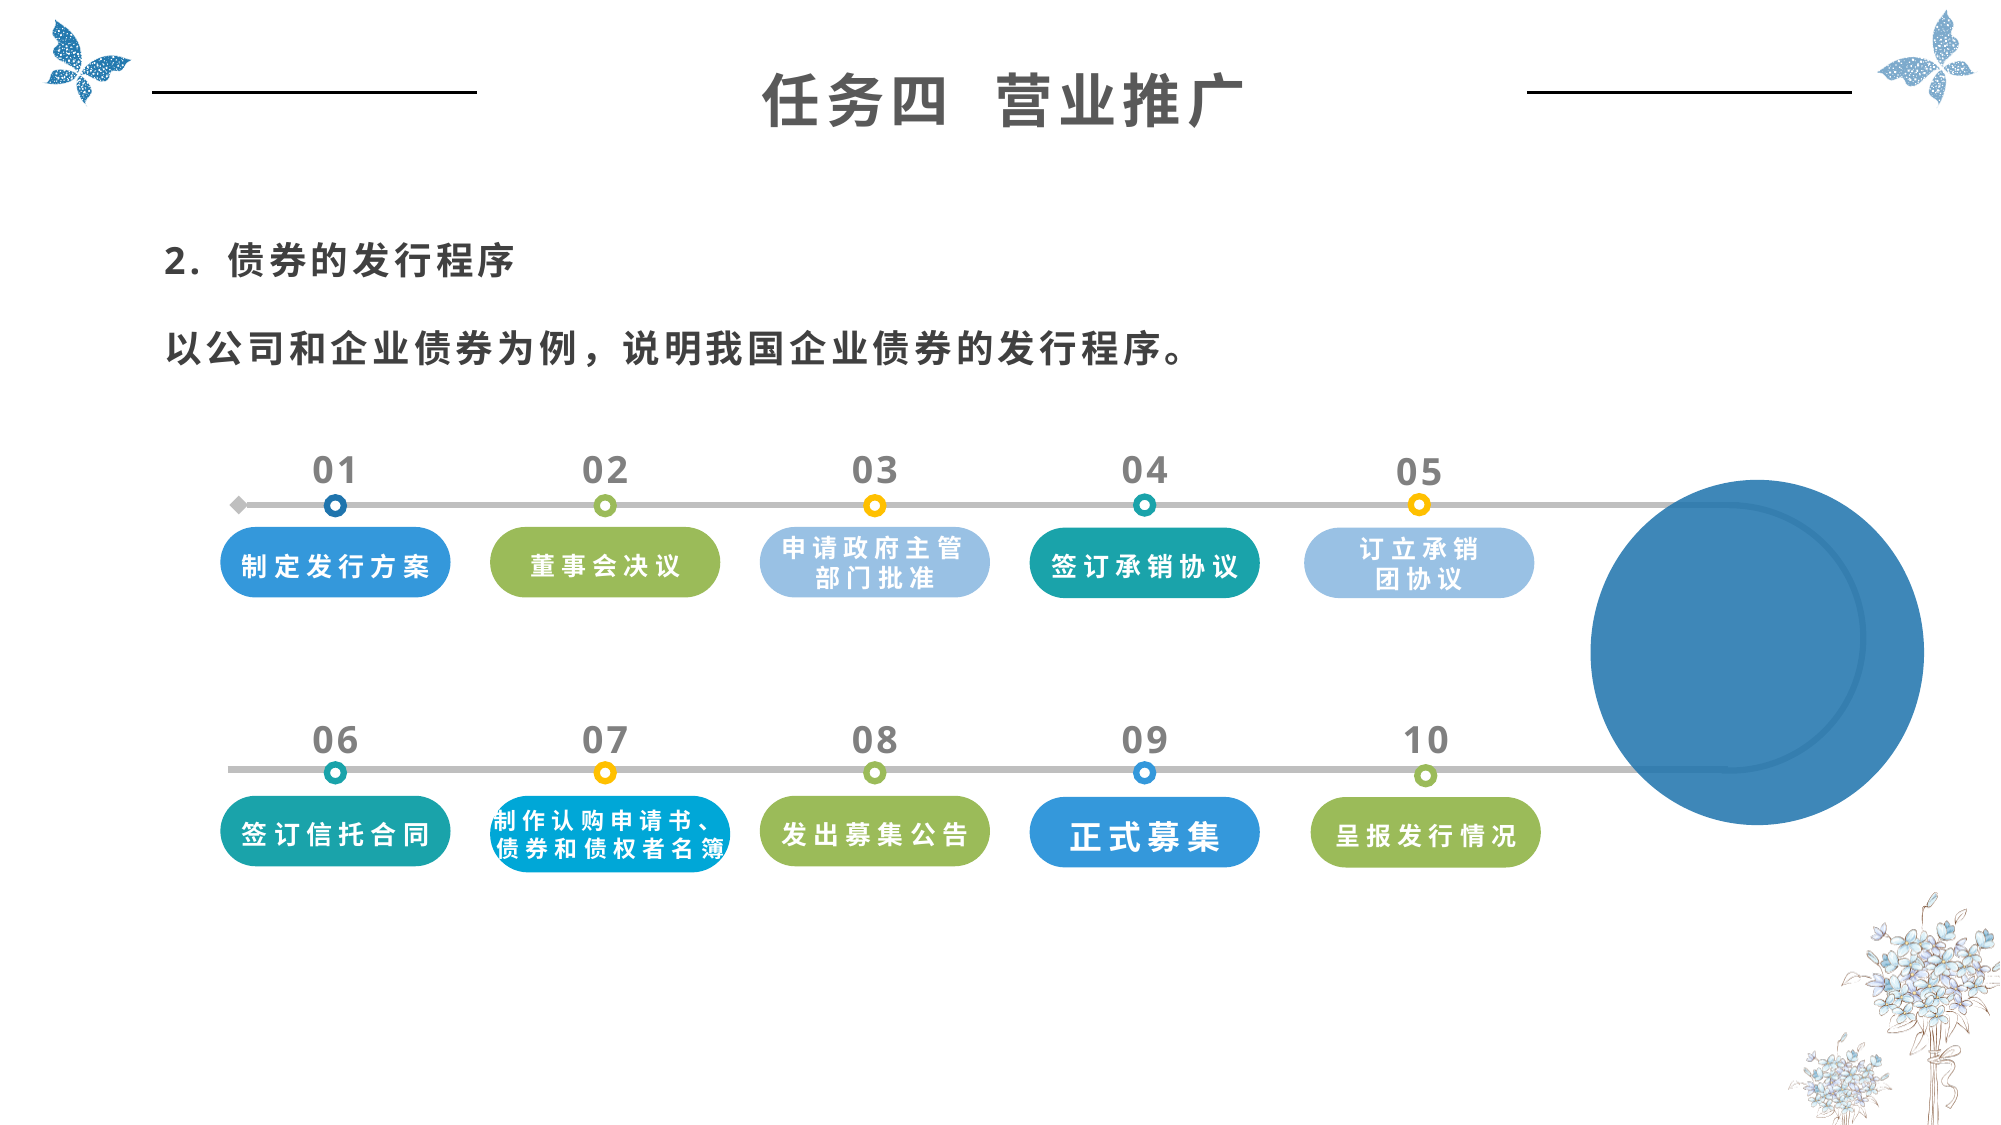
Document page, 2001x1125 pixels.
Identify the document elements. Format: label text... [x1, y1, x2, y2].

picture [1788, 892, 2000, 1125]
text_box 2. 债券的发行程序 以公司和企业债券为例，说明我国企业债券的发行程序。 [152, 208, 1703, 376]
text_box [1864, 518, 1926, 787]
text_box 任务四 营业推广 [522, 93, 1485, 142]
text_box 任务四 营业推广 [522, 55, 1485, 92]
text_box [220, 438, 1864, 873]
